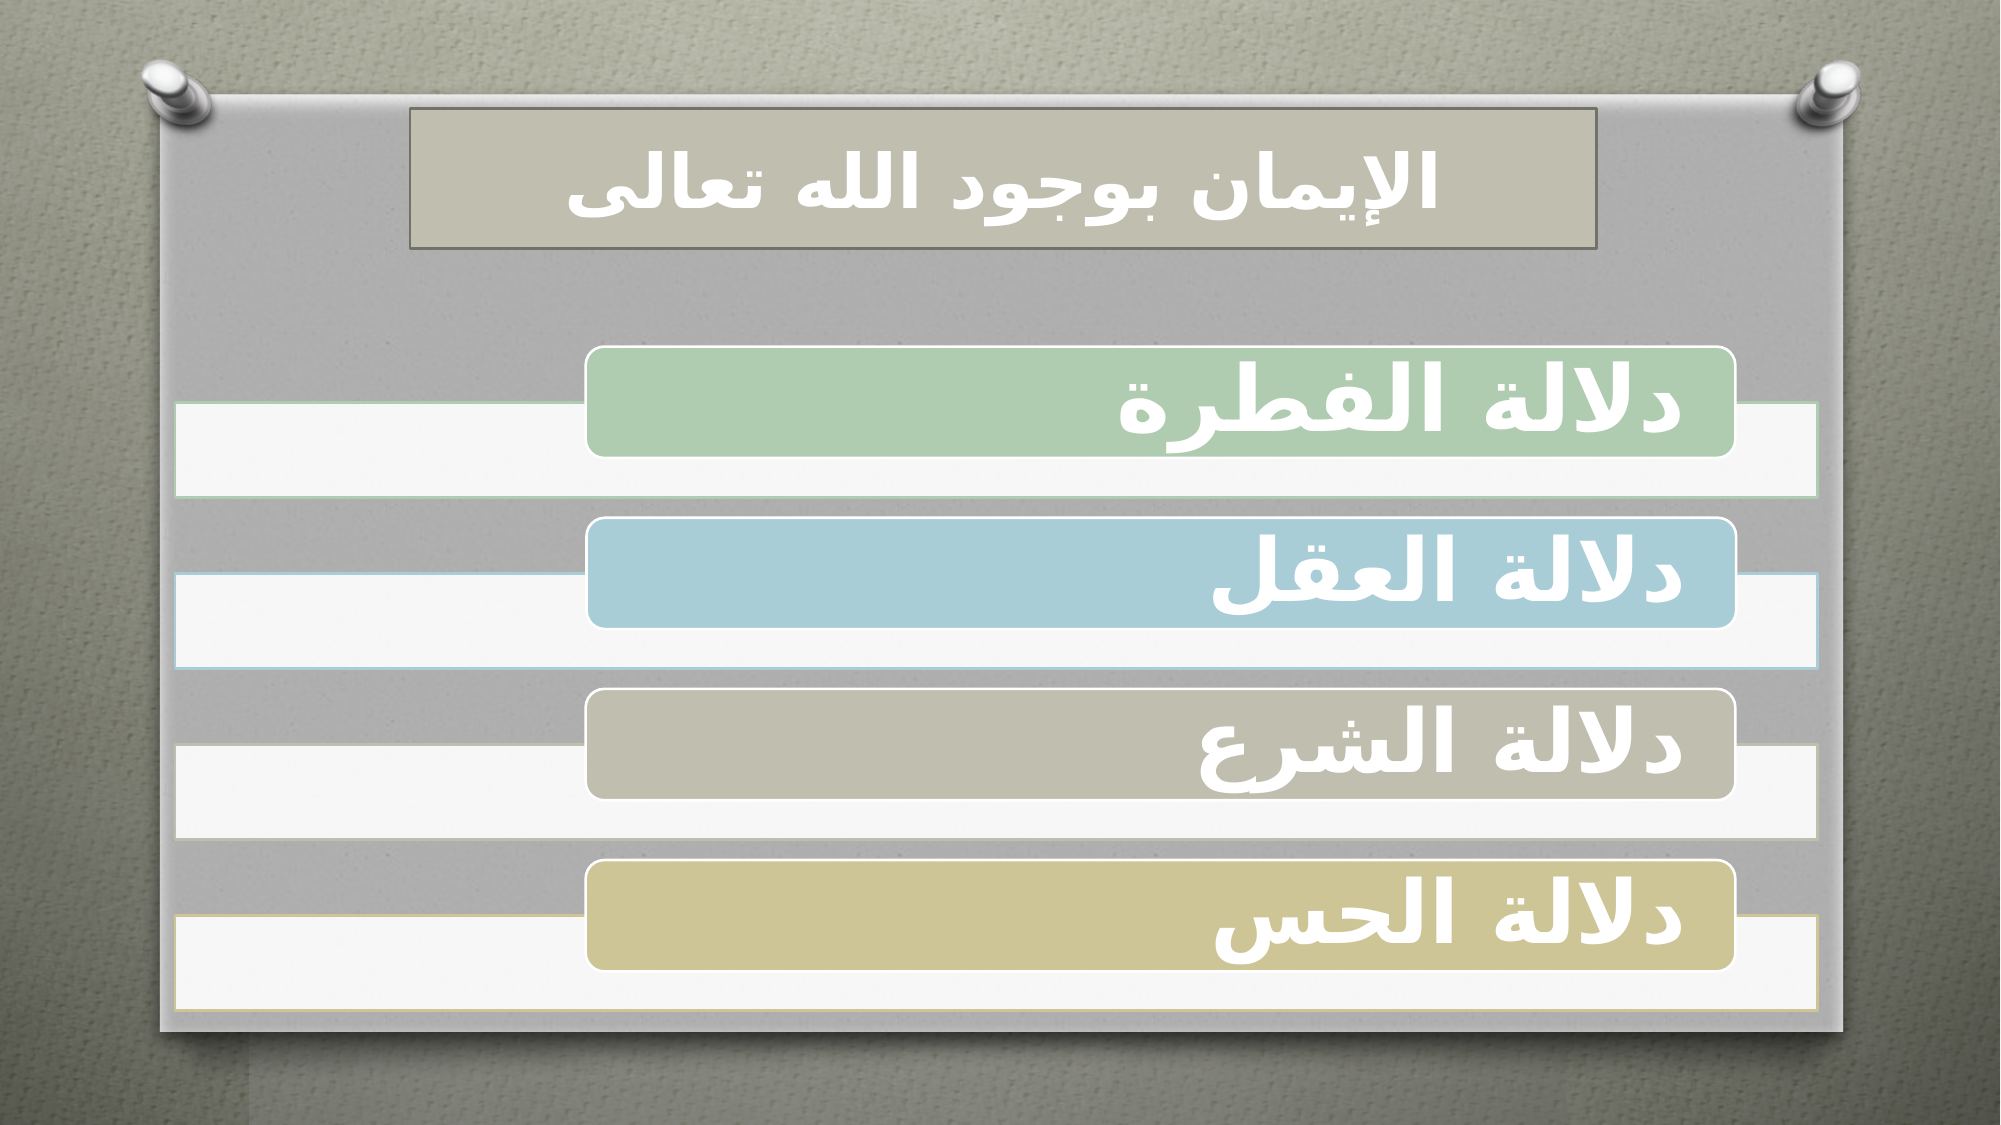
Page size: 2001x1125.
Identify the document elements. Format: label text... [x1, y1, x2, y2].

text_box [174, 344, 1818, 1013]
picture [1764, 30, 1911, 161]
picture [107, 24, 256, 158]
title الإيمان بوجود الله تعالى [409, 107, 1598, 250]
